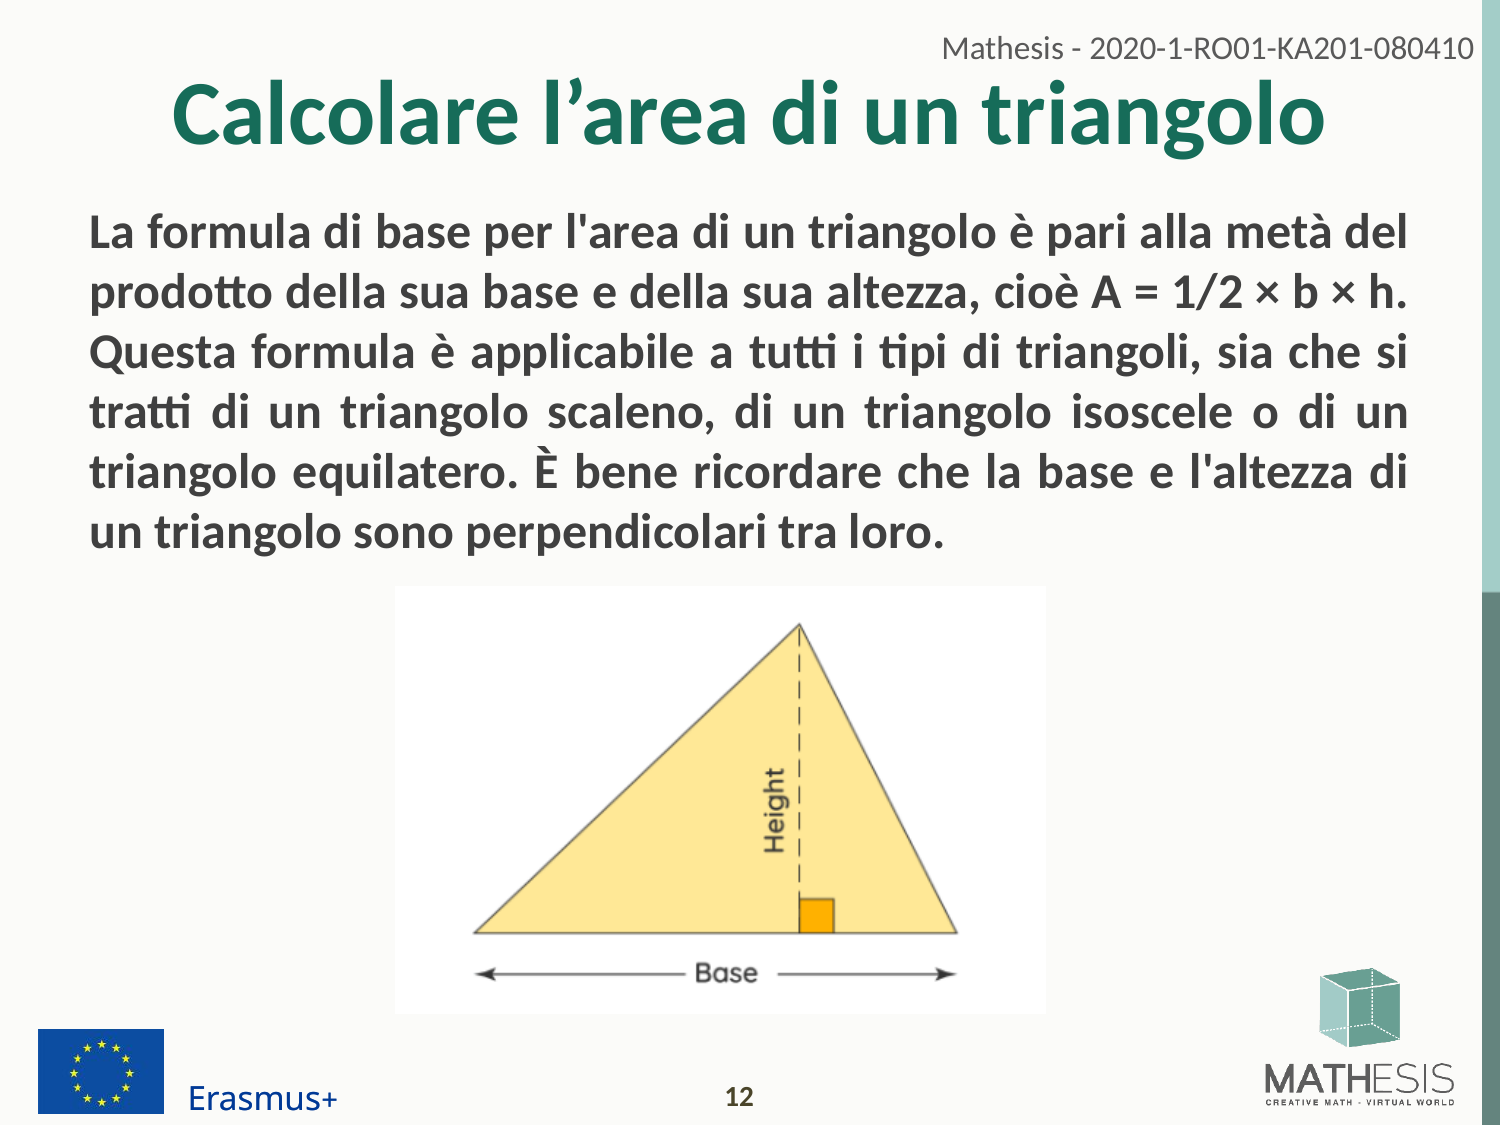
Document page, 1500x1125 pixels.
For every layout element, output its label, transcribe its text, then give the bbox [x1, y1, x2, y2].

title Calcolare l’area di un triangolo [75, 45, 1425, 191]
picture [38, 1029, 164, 1114]
picture [395, 585, 1046, 1015]
list La formula di base per l'area di un triangolo è pari alla metà del prodotto della sua base e della sua altezza, cioè A = 1/2 × b × h. Questa formula è applicabile a tutti i tipi di triangoli, sia che si tratti di un triangolo scaleno, di un triangolo isoscele o di un triangolo equilatero. È bene ricordare che la base e l'altezza di un triangolo sono perpendicolari tra loro. [75, 191, 1425, 934]
